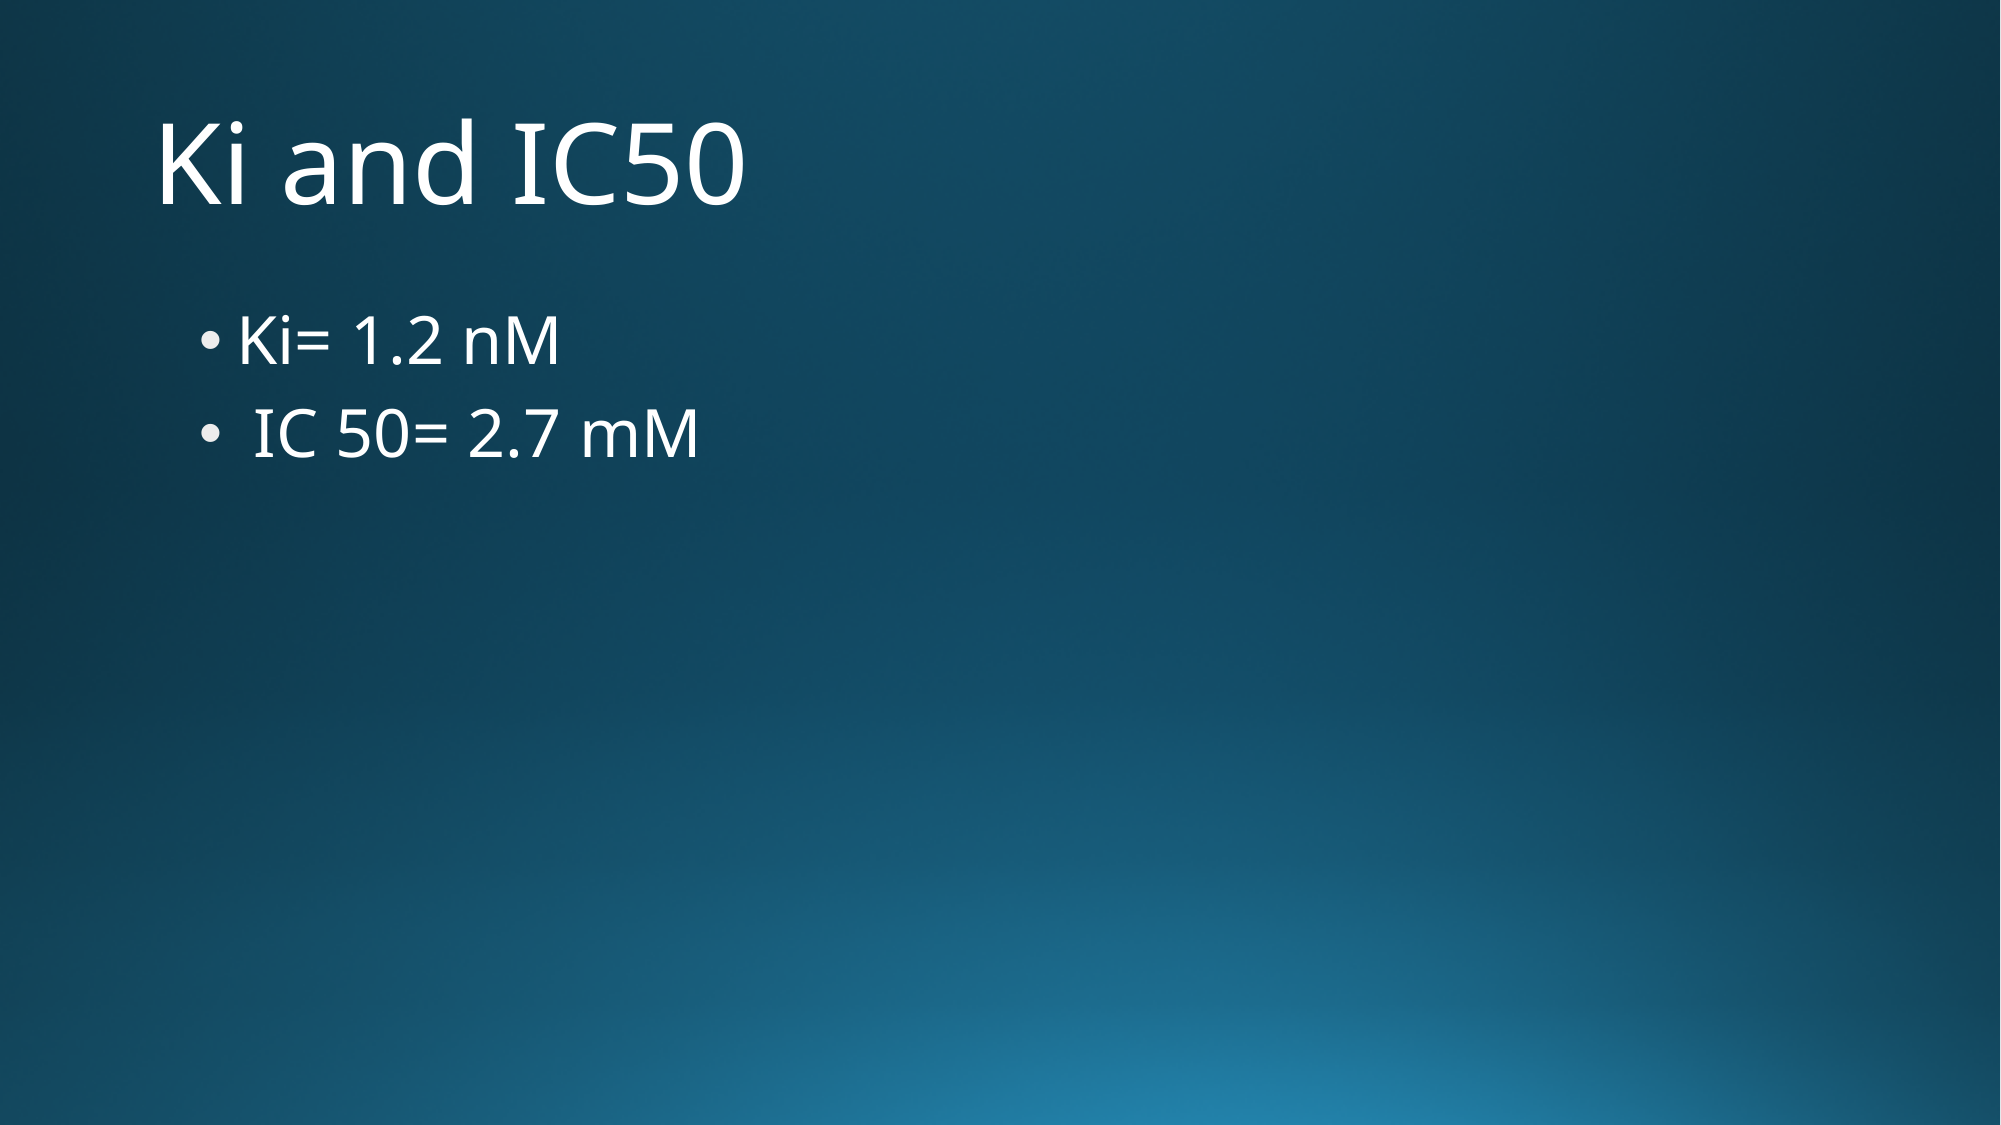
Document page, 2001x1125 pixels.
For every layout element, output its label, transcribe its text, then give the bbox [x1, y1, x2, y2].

list Ki= 1.2 nM IC 50= 2.7 mM [183, 299, 1863, 1014]
title Ki and IC50 [137, 59, 1863, 278]
picture [0, 0, 2001, 1125]
